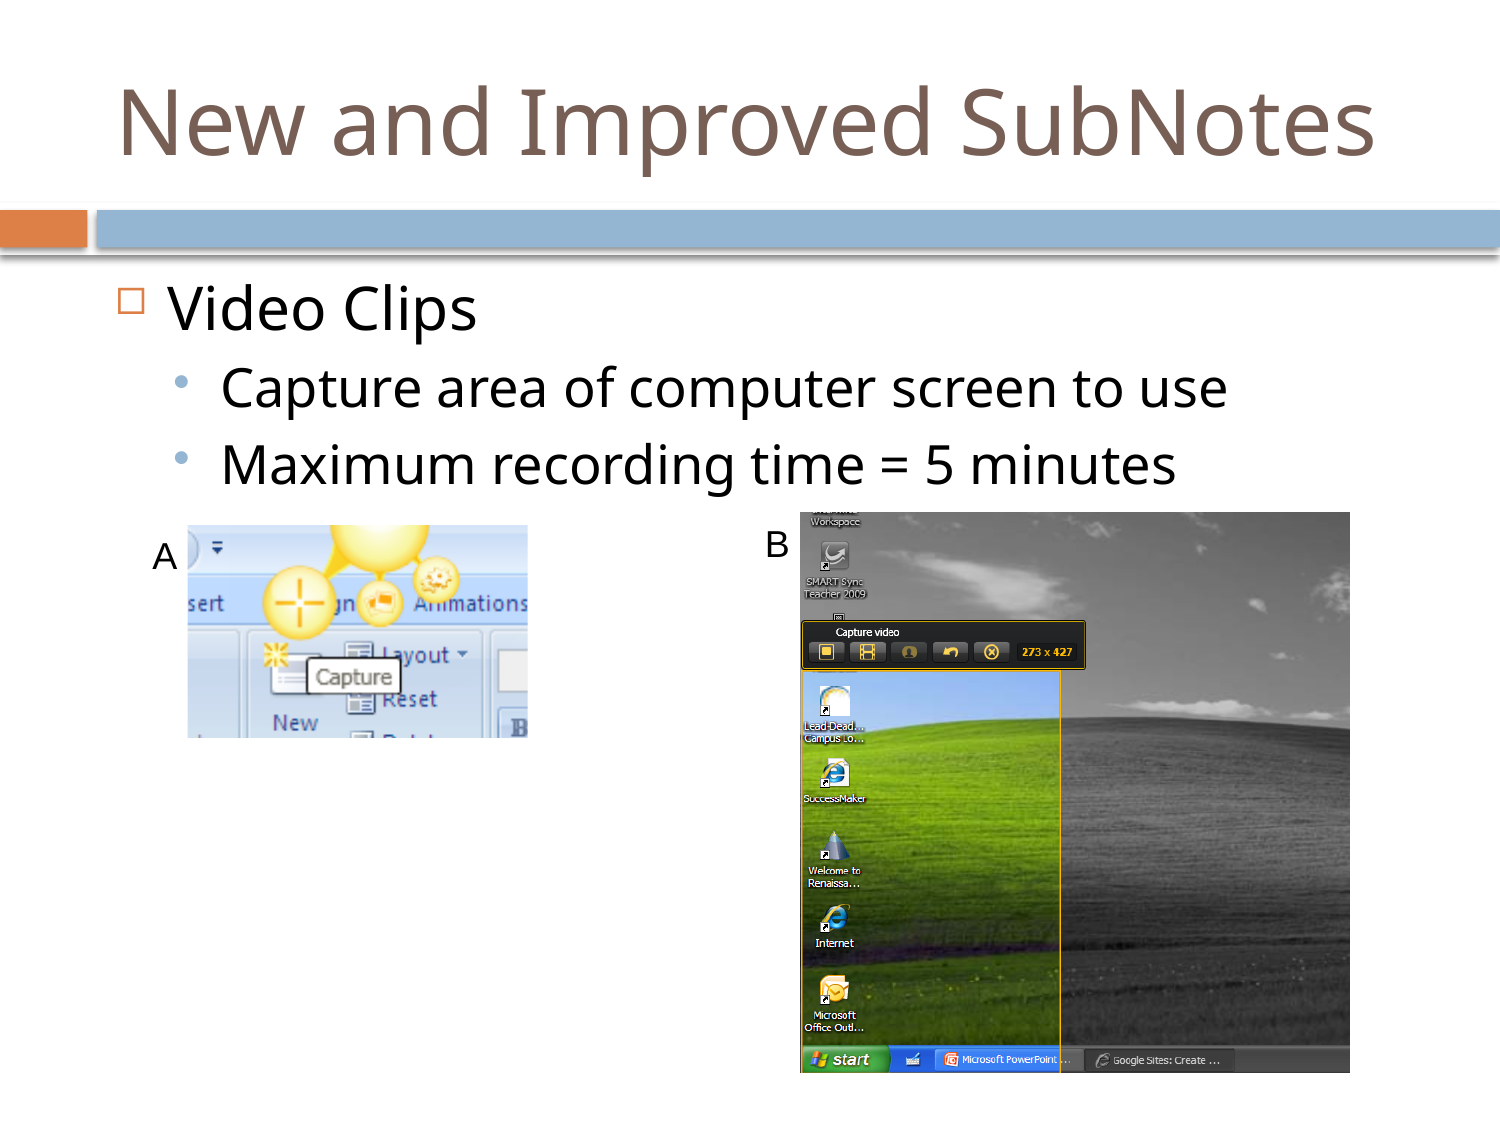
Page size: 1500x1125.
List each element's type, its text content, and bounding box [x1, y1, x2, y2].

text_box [749, 512, 1351, 1073]
list Video Clips Capture area of computer screen to use Maximum recording time = 5 minutes [100, 262, 1438, 1000]
title New and Improved SubNotes [100, 37, 1438, 200]
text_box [137, 524, 528, 738]
